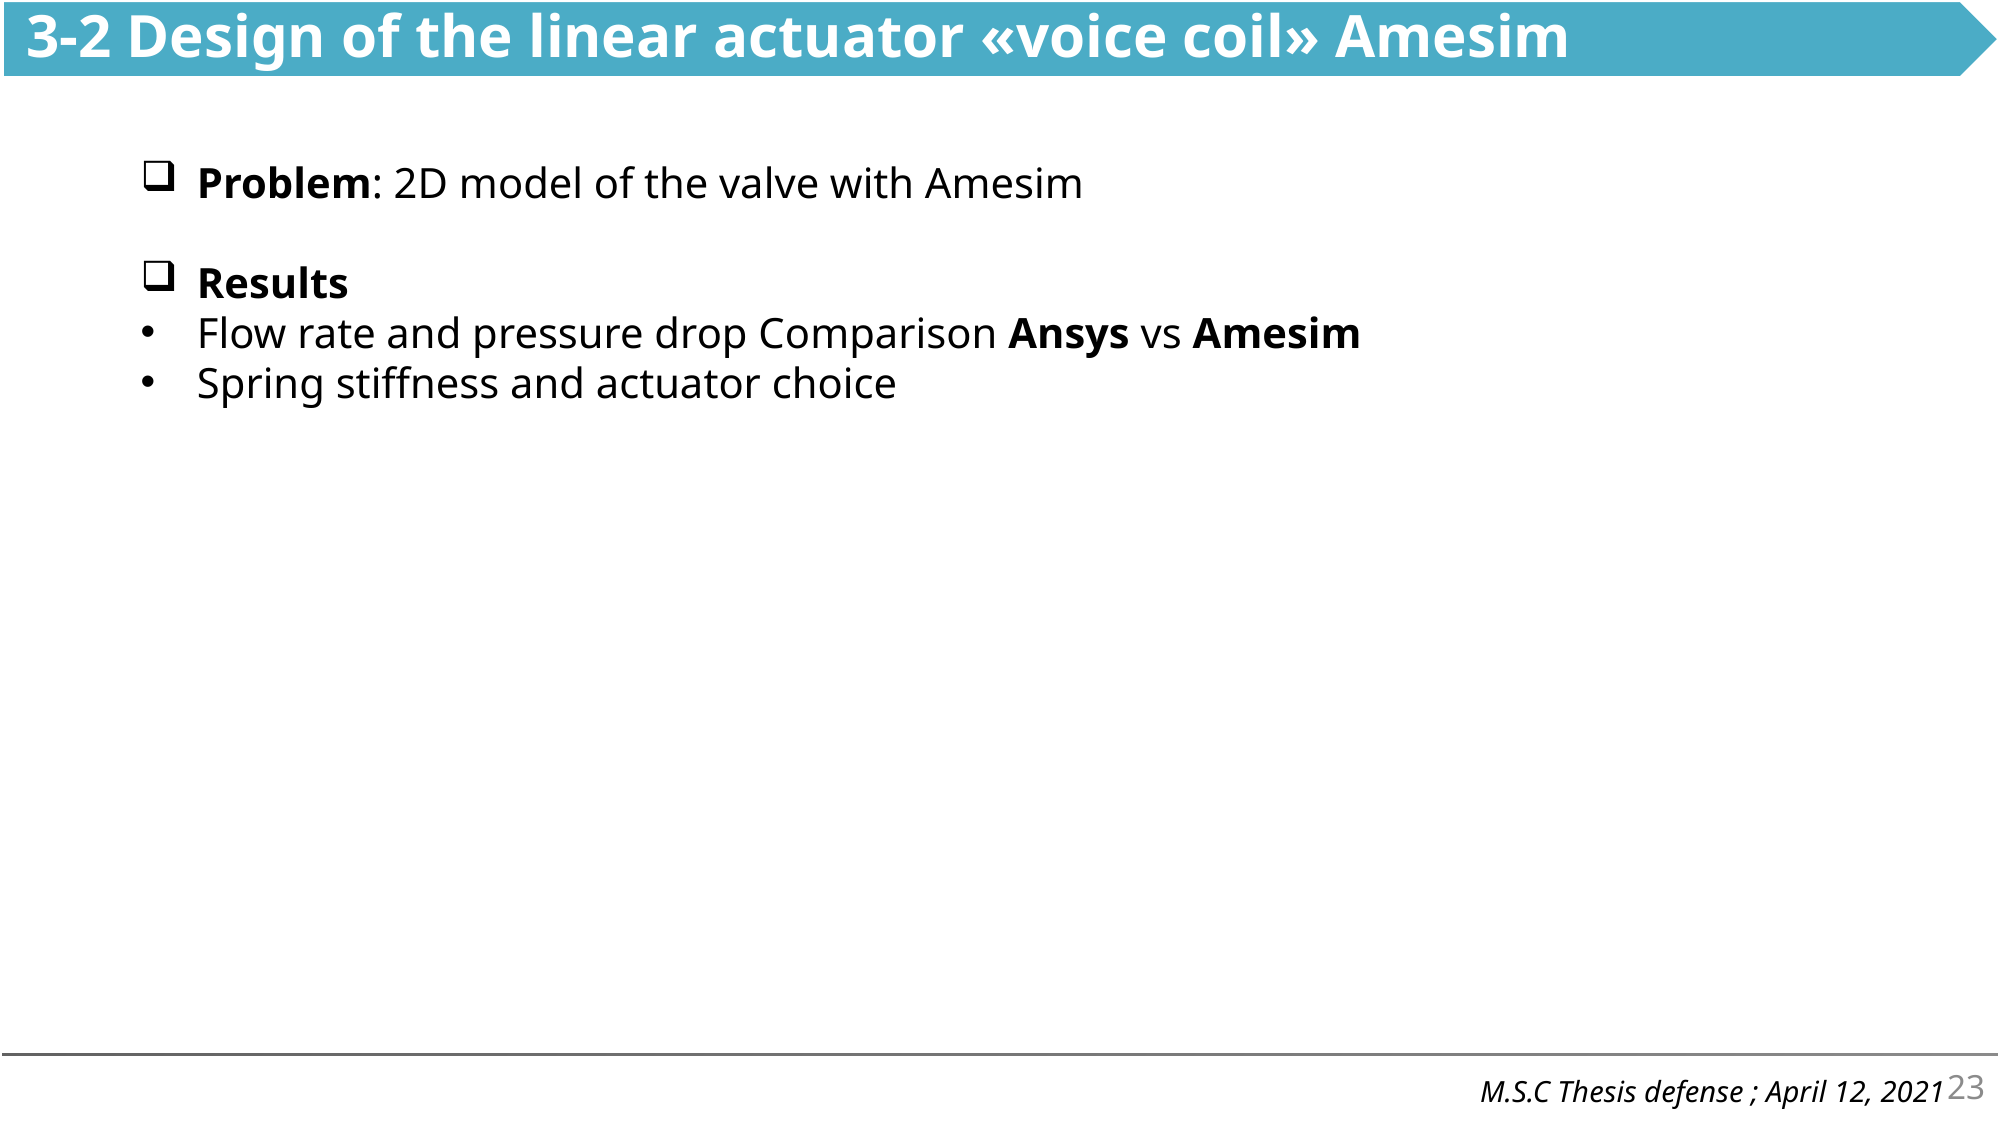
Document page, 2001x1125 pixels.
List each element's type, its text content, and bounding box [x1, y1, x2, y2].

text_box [0, 0, 2000, 79]
text_box M.S.C Thesis defense ; April 12, 2021 [1425, 1066, 2000, 1116]
slide_number 23 [1650, 1061, 2000, 1066]
text_box Problem: 2D model of the valve with Amesim Results Flow rate and pressure drop Comparison Ansys vs Amesim Spring stiffness and actuator choice [125, 149, 1842, 414]
text_box [0, 1049, 2000, 1061]
